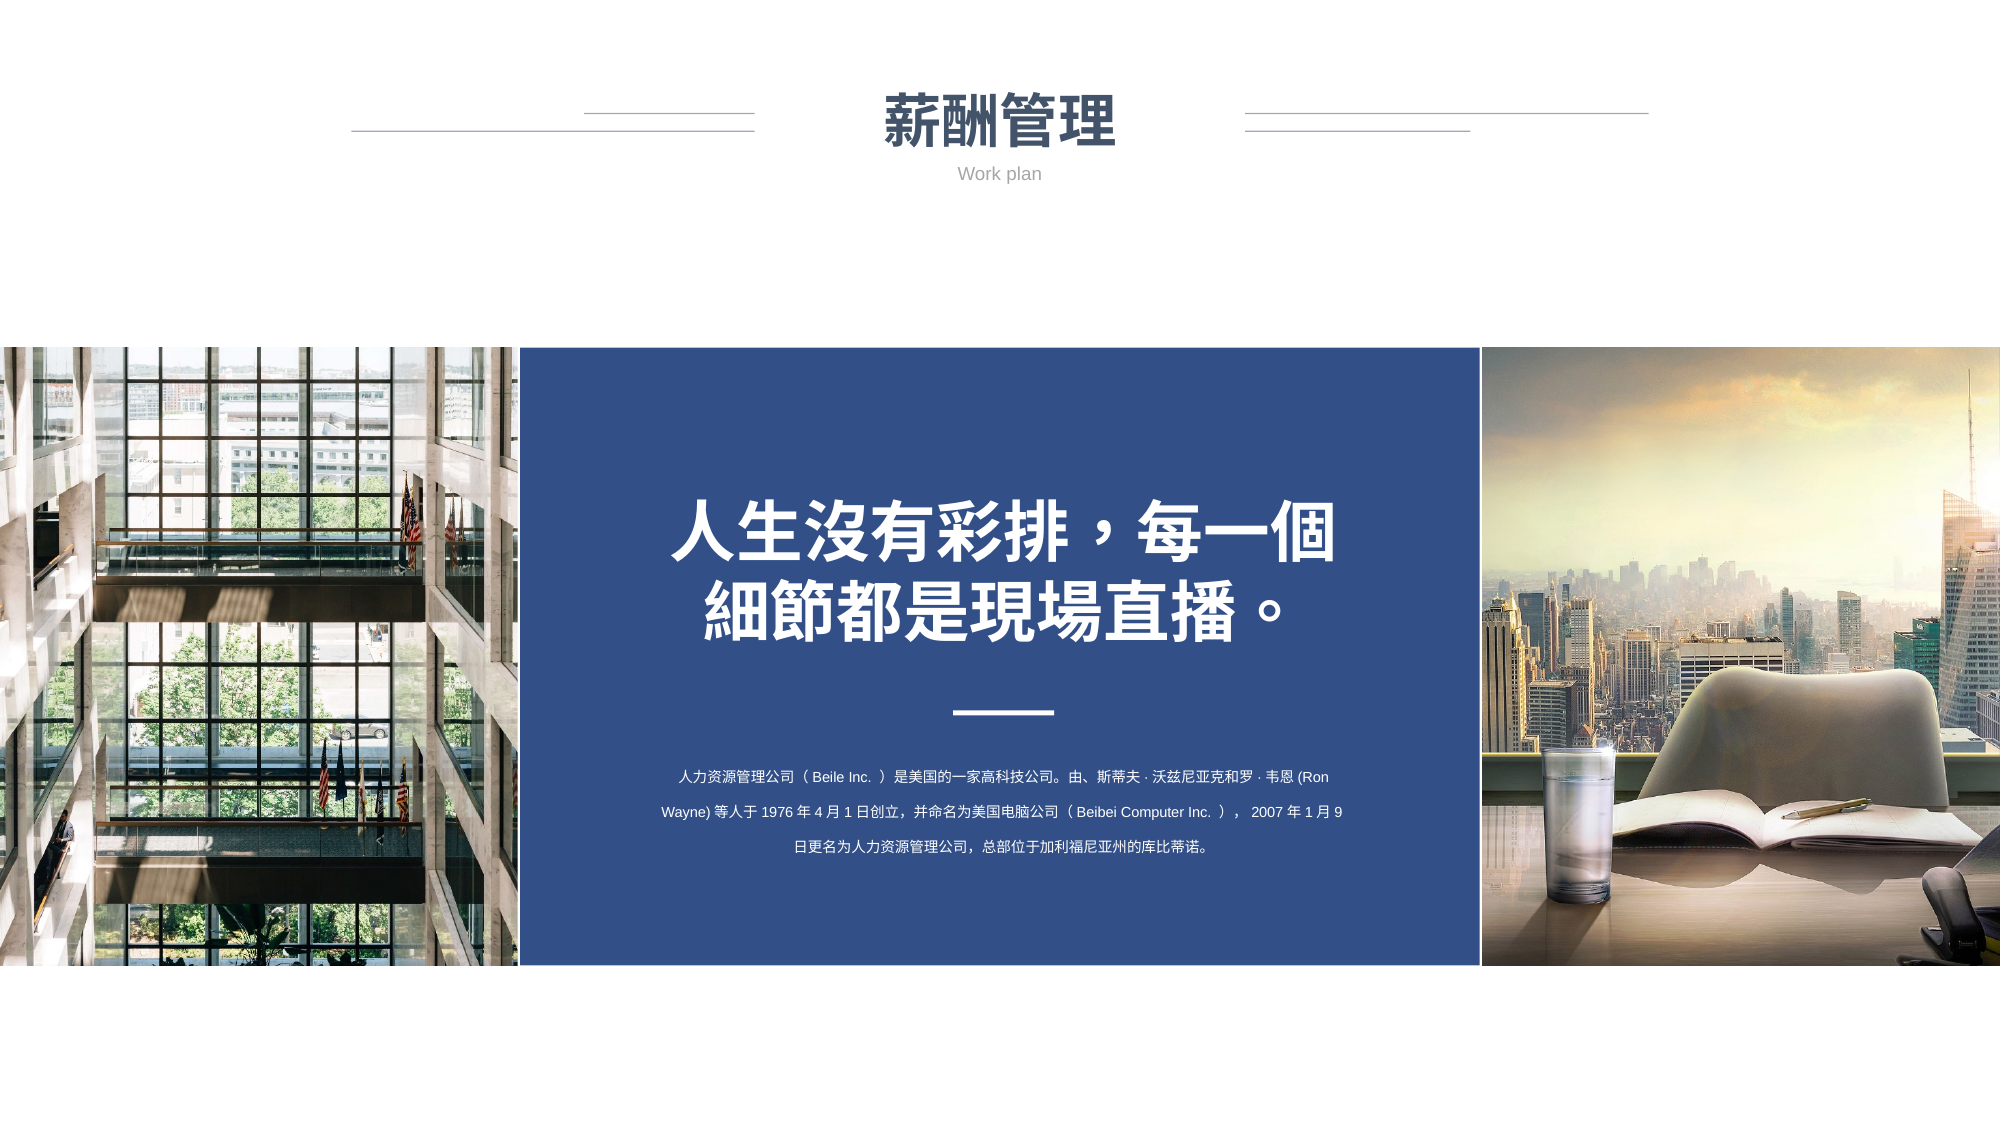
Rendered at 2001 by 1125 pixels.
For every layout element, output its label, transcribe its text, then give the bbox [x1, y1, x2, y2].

text_box [519, 347, 1481, 966]
picture [0, 347, 518, 966]
text_box [953, 710, 1055, 716]
text_box 人生沒有彩排，每一個細節都是現場直播。 [641, 482, 1367, 658]
text_box 薪酬管理 [775, 76, 1225, 113]
text_box Work plan [827, 162, 1173, 192]
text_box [351, 113, 1649, 132]
text_box 薪酬管理 [775, 132, 1225, 162]
text_box 人力资源管理公司（Beile Inc. ）是美国的一家高科技公司。由、斯蒂夫·沃兹尼亚克和罗·韦恩(Ron Wayne)等人于1976年4月1日创立，并命名为美国电脑公司（Beibei Computer Inc. ），2007年1月9日更名为人力资源管理公司，总部位于加利福尼亚州的库比蒂诺。 [641, 743, 1367, 863]
picture [1482, 347, 2000, 966]
